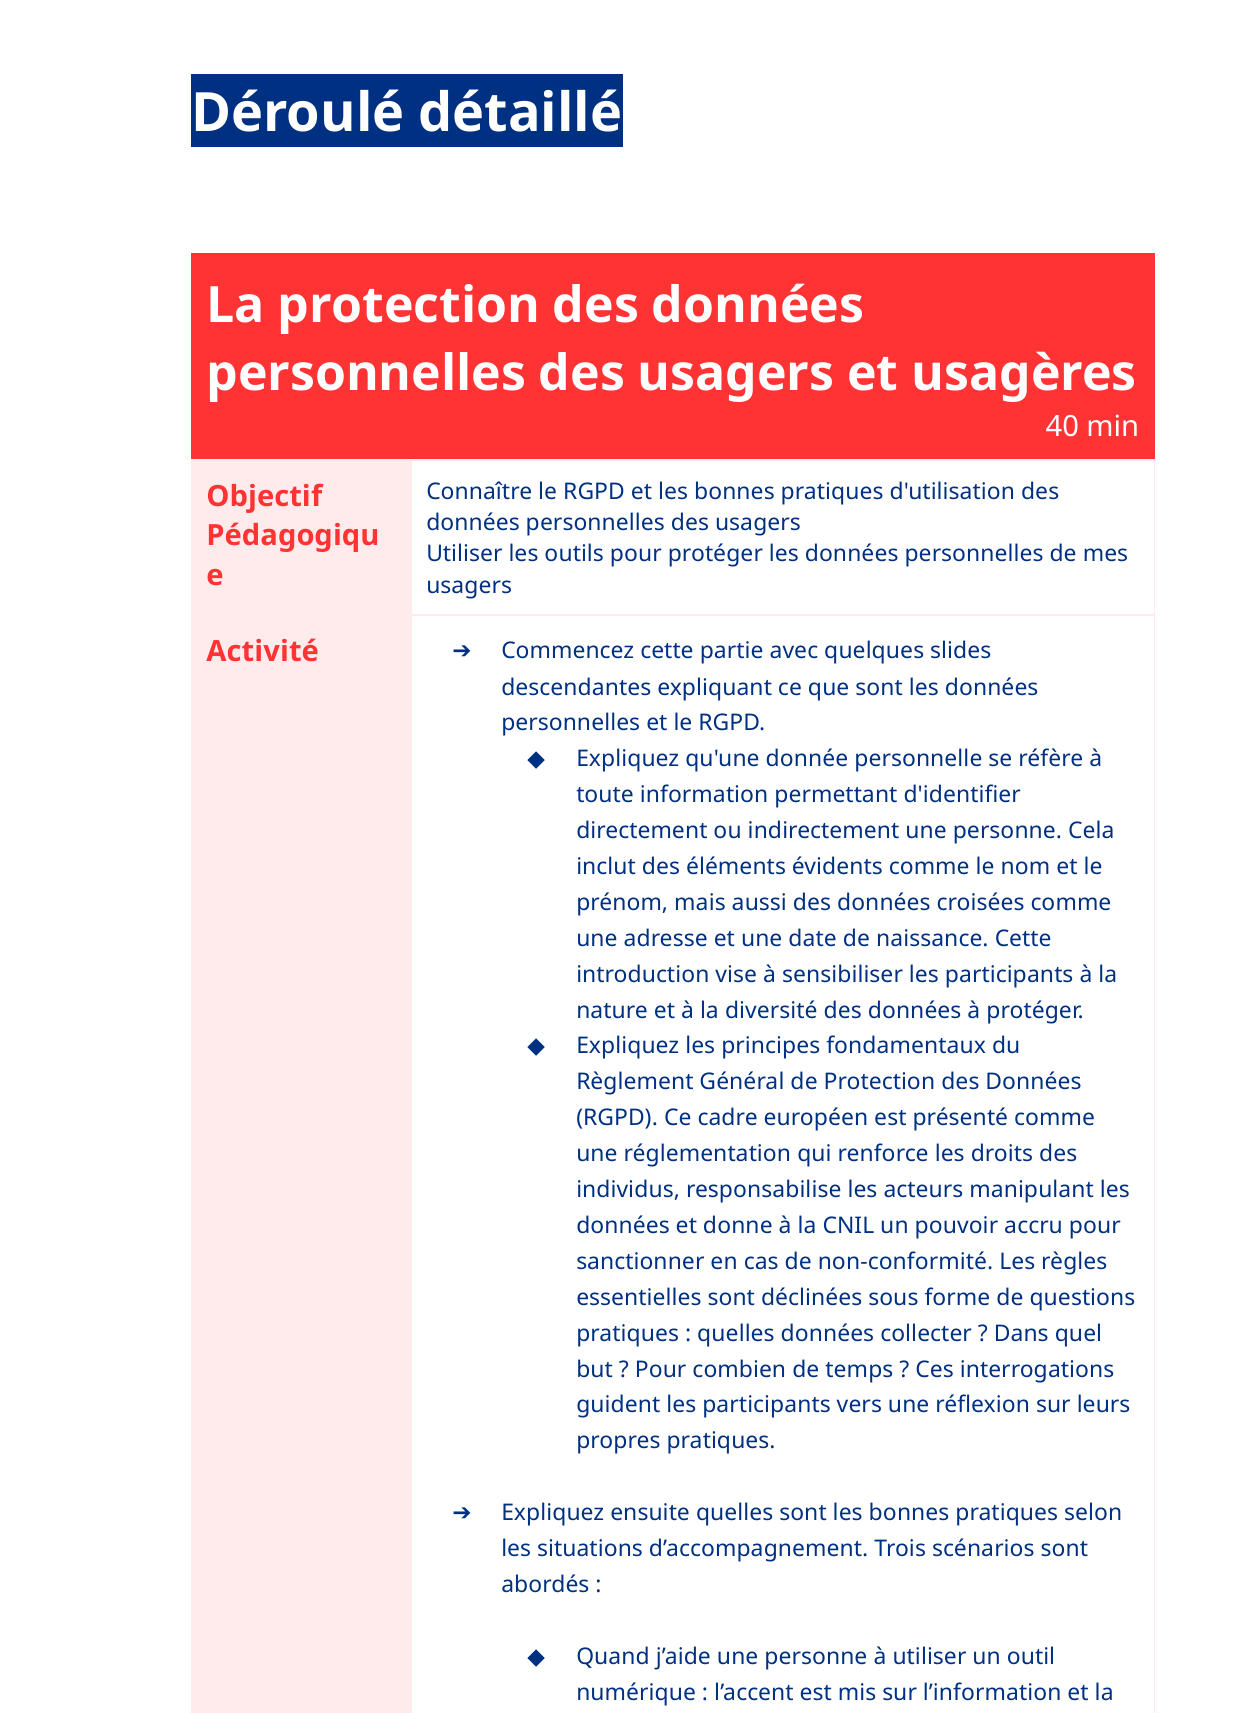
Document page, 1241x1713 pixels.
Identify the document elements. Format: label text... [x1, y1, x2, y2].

table_cell Activité [192, 616, 411, 1713]
table_cell Objectif Pédagogique [192, 461, 411, 614]
table_header La protection des données personnelles des usagers et usagères 40 min [192, 254, 1154, 459]
text_box Déroulé détaillé [185, 71, 1241, 148]
table_cell Connaître le RGPD et les bonnes pratiques d'utilisation des données personnelles des usagers Utiliser les outils pour protéger les données personnelles de mes usagers [412, 461, 1154, 614]
table_cell Commencez cette partie avec quelques slides descendantes expliquant ce que sont les données personnelles et le RGPD. Expliquez qu'une donnée personnelle se réfère à toute information permettant d'identifier directement ou indirectement une personne. Cela inclut des éléments évidents comme le nom et le prénom, mais aussi des données croisées comme une adresse et une date de naissance. Cette introduction vise à sensibiliser les participants à la nature et à la diversité des données à protéger. Expliquez les principes fondamentaux du Règlement Général de Protection des Données (RGPD). Ce cadre européen est présenté comme une réglementation qui renforce les droits des individus, responsabilise les acteurs manipulant les données et donne à la CNIL un pouvoir accru pour sanctionner en cas de non-conformité. Les règles essentielles sont déclinées sous forme de questions pratiques : quelles données collecter ? Dans quel but ? Pour combien de temps ? Ces interrogations guident les participants vers une réflexion sur leurs propres pratiques. Expliquez ensuite quelles sont les bonnes pratiques selon les situations d’accompagnement. Trois scénarios sont abordés : Quand j’aide une personne à utiliser un outil numérique : l’accent est mis sur l’information et la sensibilisation des usagers, en les aidant à effacer leurs traces et en veillant à ne collecter que les données strictement nécessaires. Quand j’accompagne une personne en sa présence : cette partie insiste sur la discrétion et la confidentialité. L’accompagnateur doit informer l’usager de son rôle et des bonnes pratiques pour protéger ses données. [412, 616, 1154, 1713]
